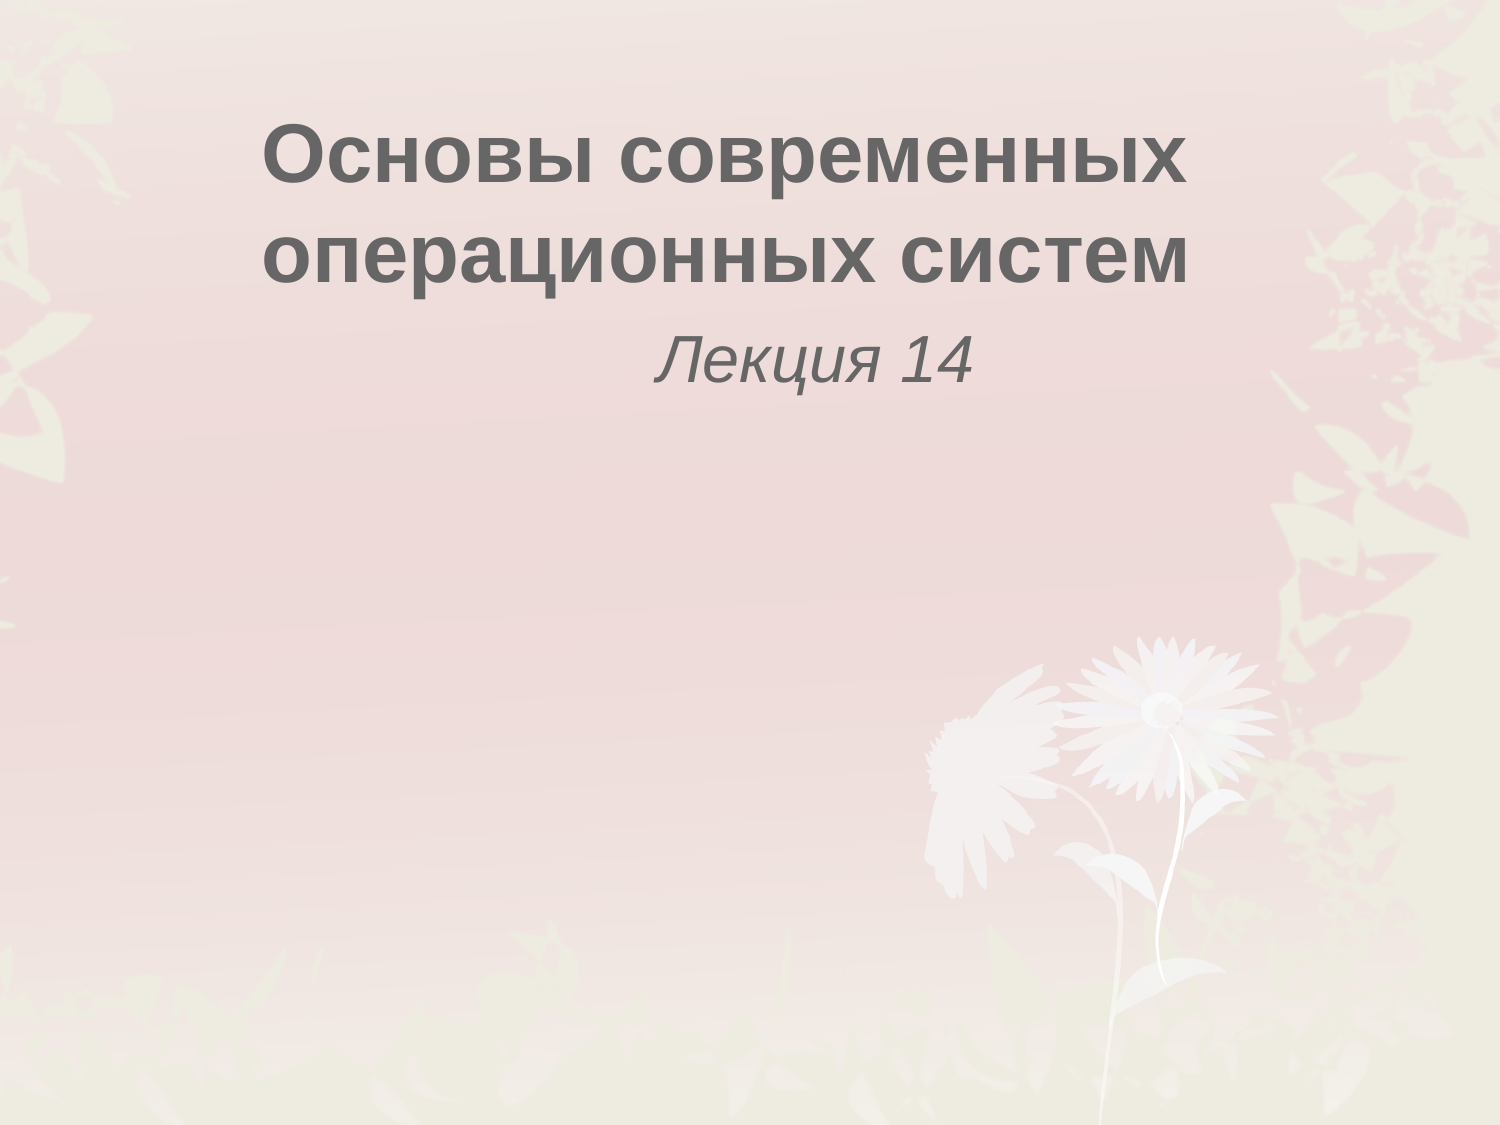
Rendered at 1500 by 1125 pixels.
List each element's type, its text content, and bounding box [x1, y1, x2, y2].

title Основы современных операционных систем Лекция 14 [37, 54, 1500, 445]
picture [0, 0, 1500, 1125]
